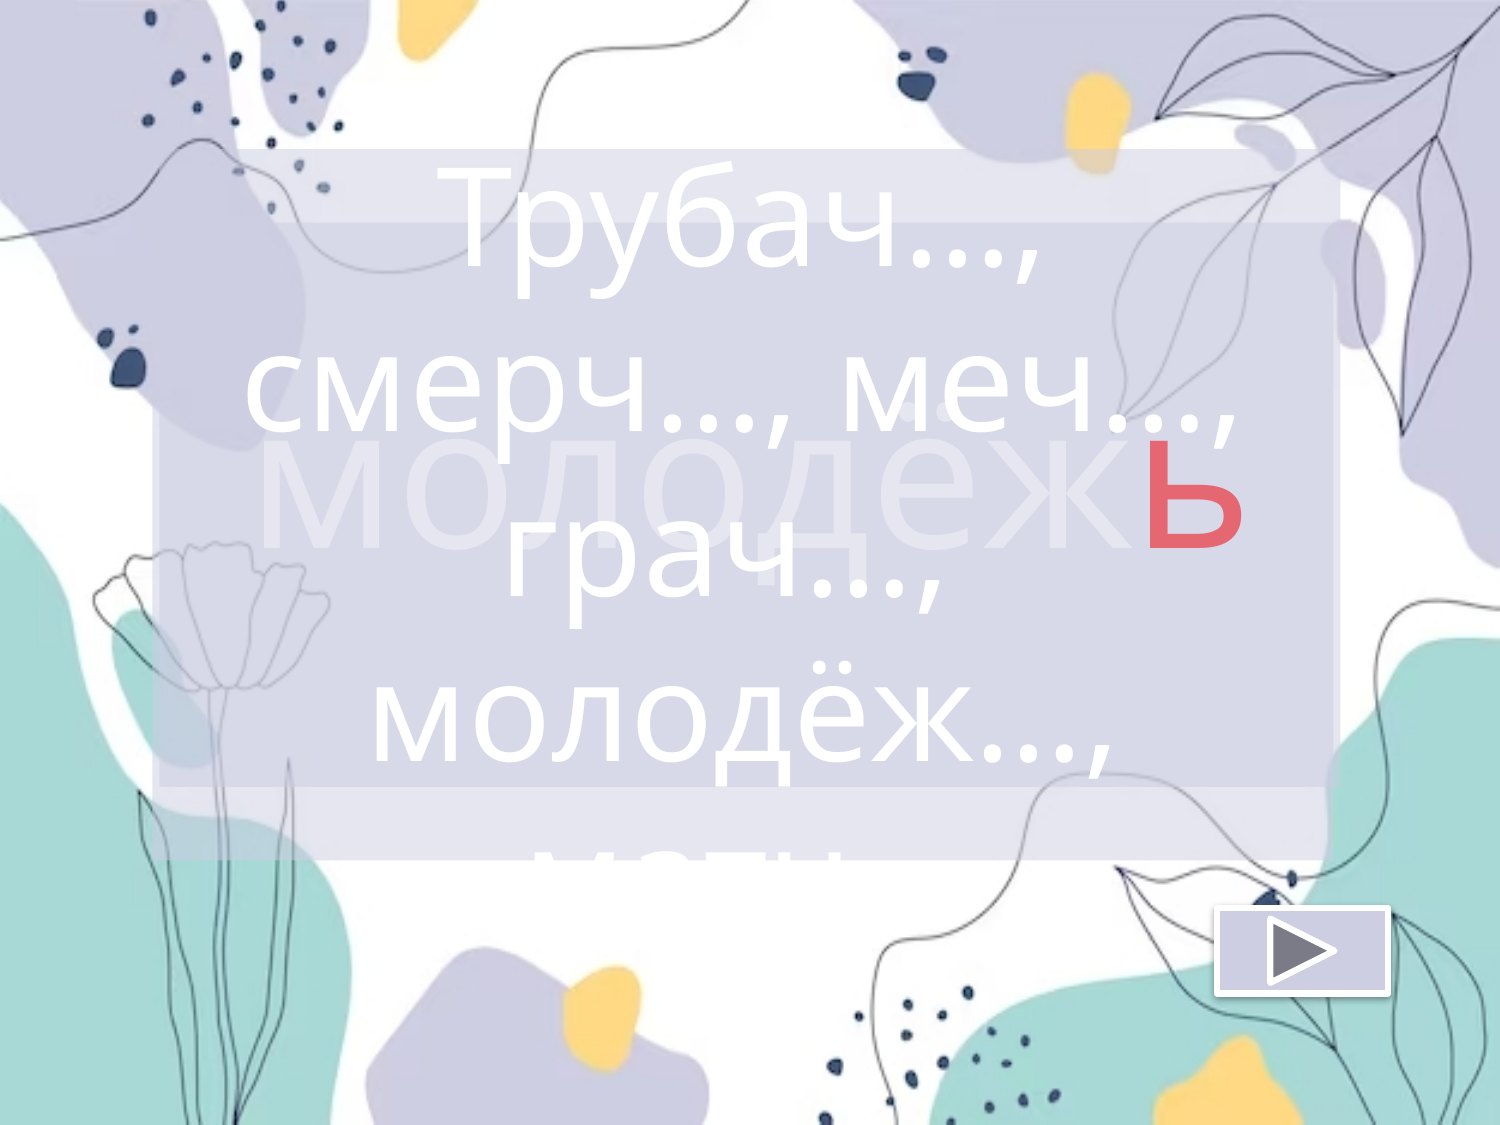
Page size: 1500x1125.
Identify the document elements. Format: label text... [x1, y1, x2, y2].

picture [0, 0, 1500, 1125]
text_box [1214, 905, 1391, 997]
text_box [164, 147, 1350, 789]
text_box Трубач…, смерч…, меч…, грач…, молодёж…, матч… [150, 221, 1336, 863]
text_box молодёжь [157, 147, 164, 221]
